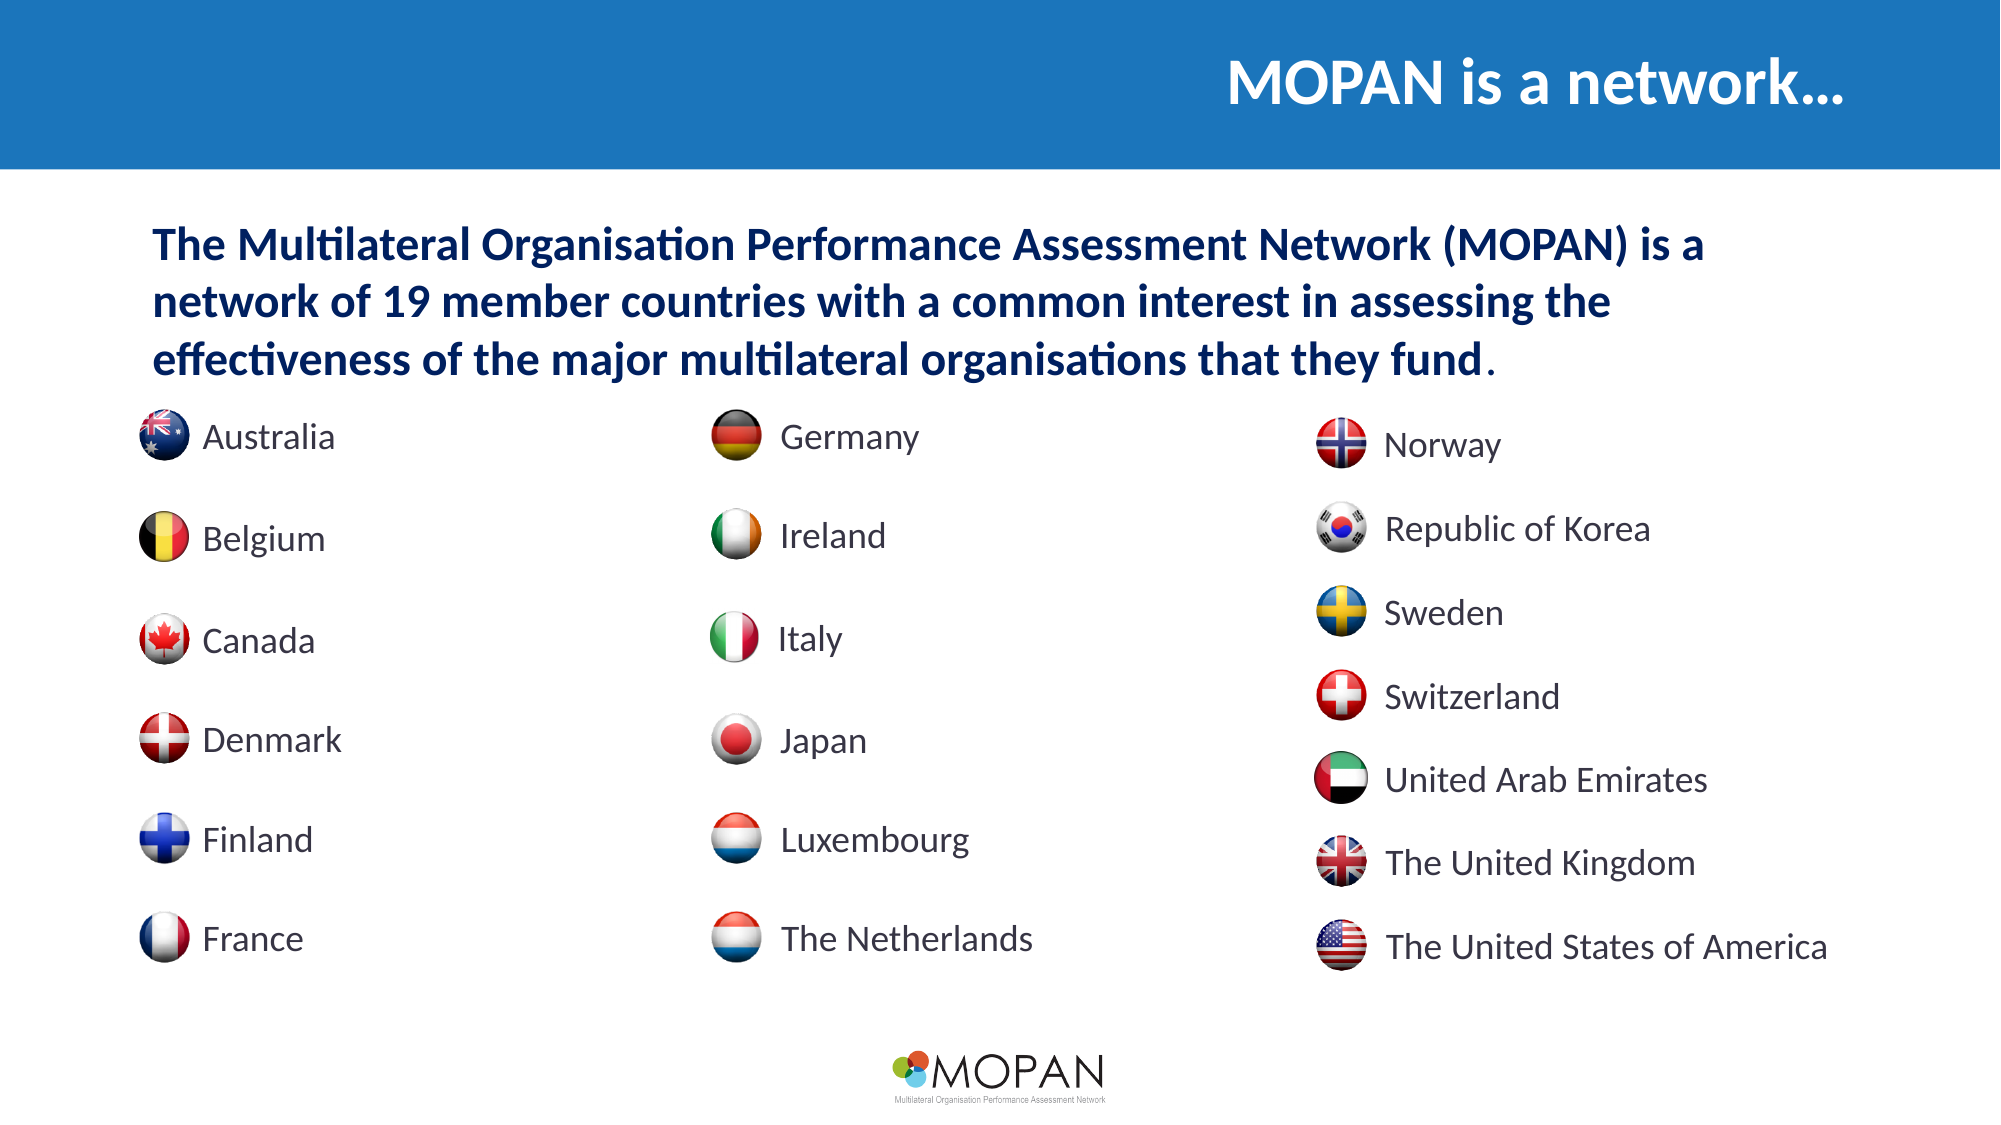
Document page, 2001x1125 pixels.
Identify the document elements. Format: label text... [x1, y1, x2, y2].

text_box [1314, 667, 1563, 722]
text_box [1314, 499, 1654, 554]
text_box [1314, 583, 1506, 638]
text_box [709, 909, 1036, 964]
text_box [137, 809, 315, 865]
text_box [709, 810, 971, 865]
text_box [1314, 415, 1503, 470]
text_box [709, 506, 888, 561]
title MOPAN is a network… [137, 14, 1863, 153]
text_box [137, 710, 344, 765]
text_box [1314, 917, 1832, 972]
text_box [1314, 751, 1711, 804]
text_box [137, 611, 317, 666]
picture [889, 1048, 1111, 1107]
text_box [137, 507, 327, 566]
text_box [709, 407, 921, 462]
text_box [709, 711, 869, 766]
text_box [137, 909, 305, 964]
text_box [1314, 833, 1699, 888]
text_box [709, 605, 844, 667]
list The Multilateral Organisation Performance Assessment Network (MOPAN) is a network of 19 member countries with a common interest in assessing the effectiveness of the major multilateral organisations that they fund. [137, 204, 1863, 952]
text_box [137, 407, 337, 462]
